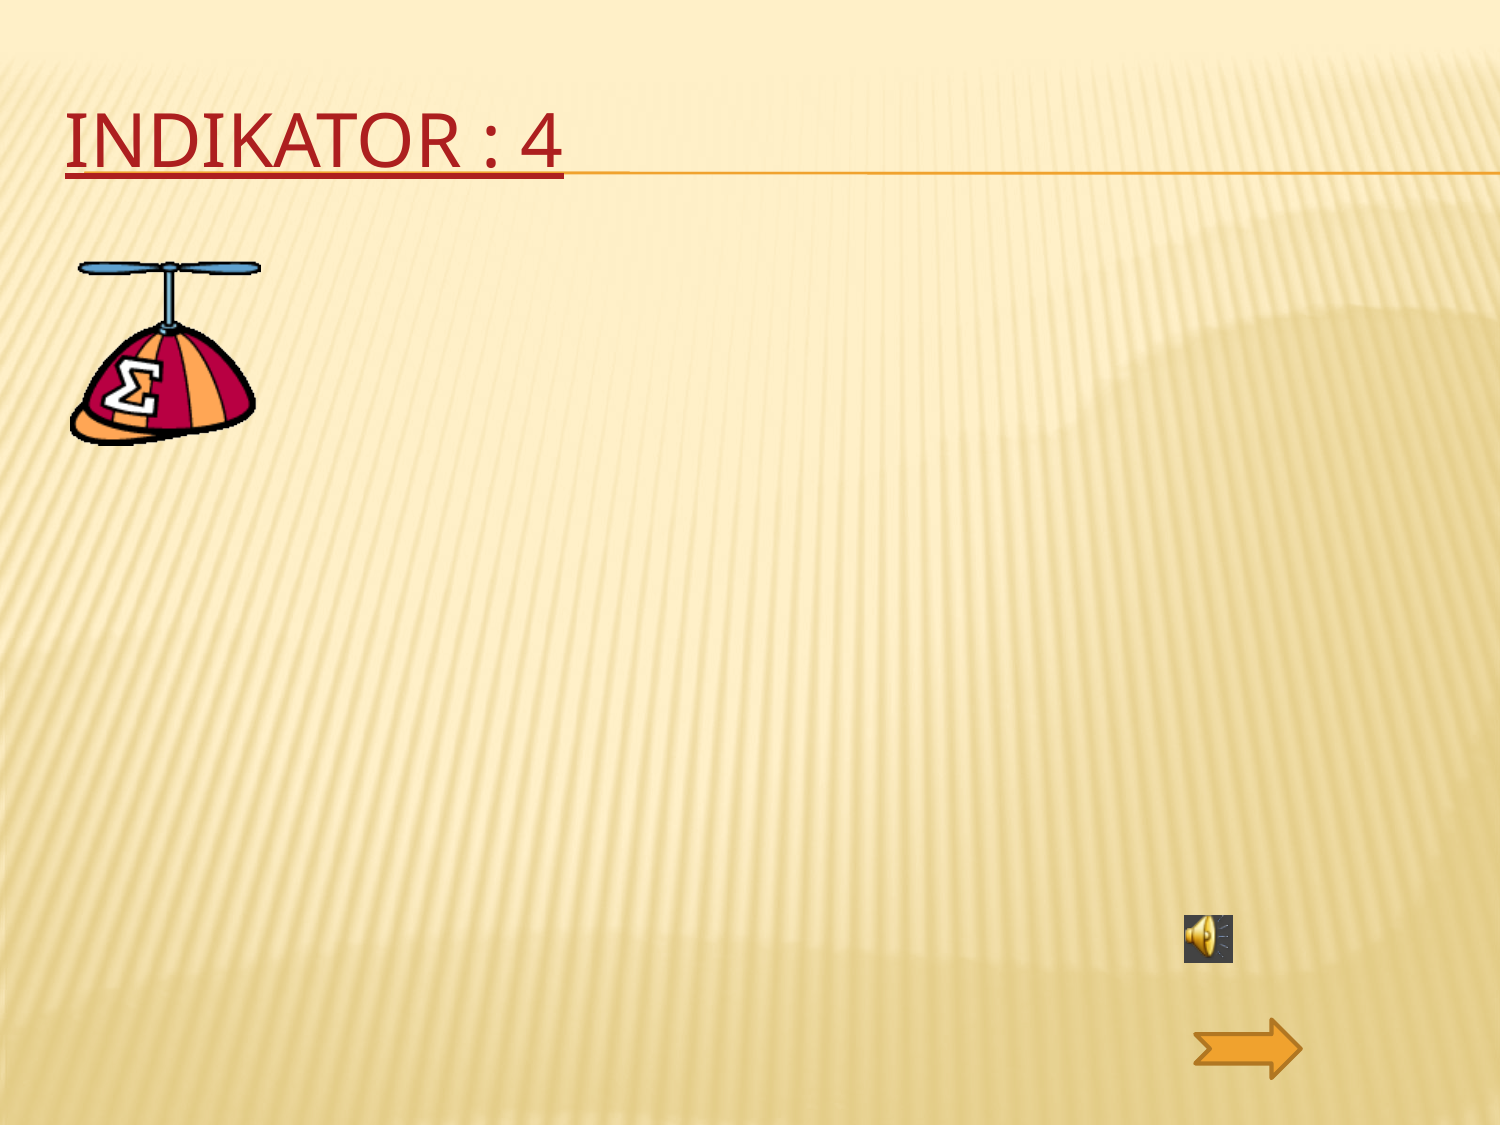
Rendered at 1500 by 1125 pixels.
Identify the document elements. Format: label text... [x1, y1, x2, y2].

picture [69, 245, 262, 447]
text_box [1193, 1017, 1303, 1080]
picture [1183, 913, 1234, 965]
title INDIKATOR : 4 [50, 75, 1475, 213]
list [50, 254, 1475, 998]
